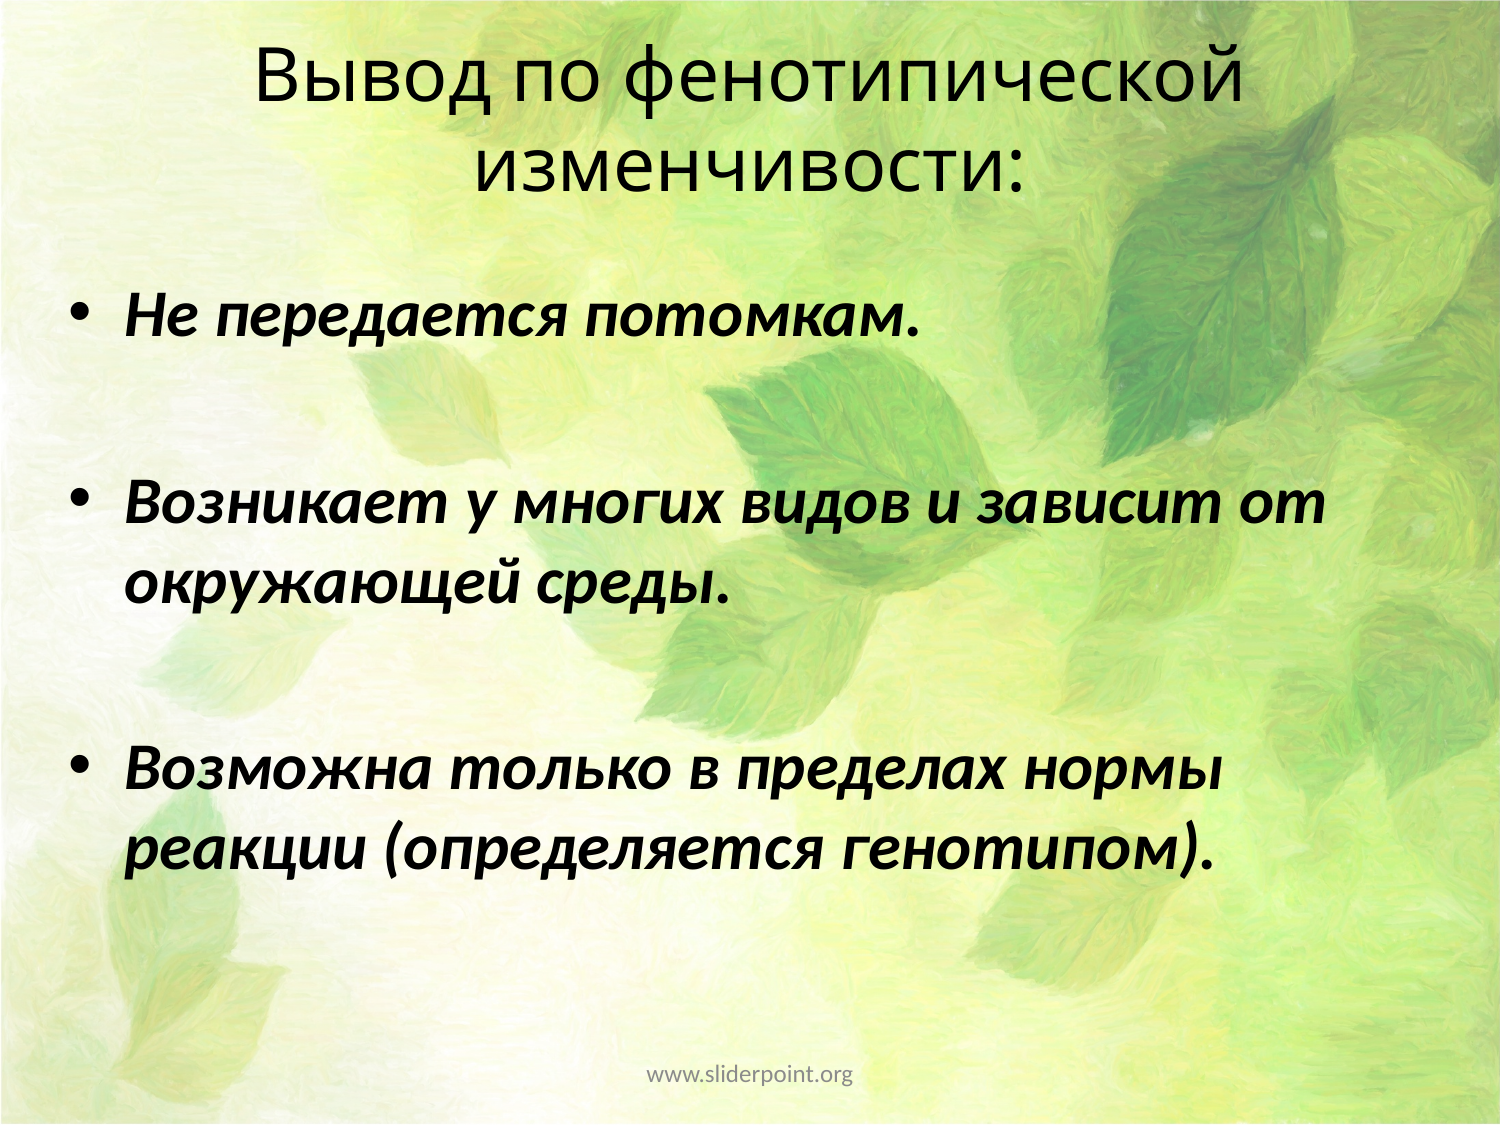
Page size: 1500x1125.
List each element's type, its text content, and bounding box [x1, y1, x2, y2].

footer www.sliderpoint.org [512, 1042, 988, 1103]
list Не передается потомкам. Возникает у многих видов и зависит от окружающей среды. Возможна только в пределах нормы реакции (определяется генотипом). [53, 262, 1459, 1005]
title Вывод по фенотипической изменчивости: [0, 0, 1500, 233]
